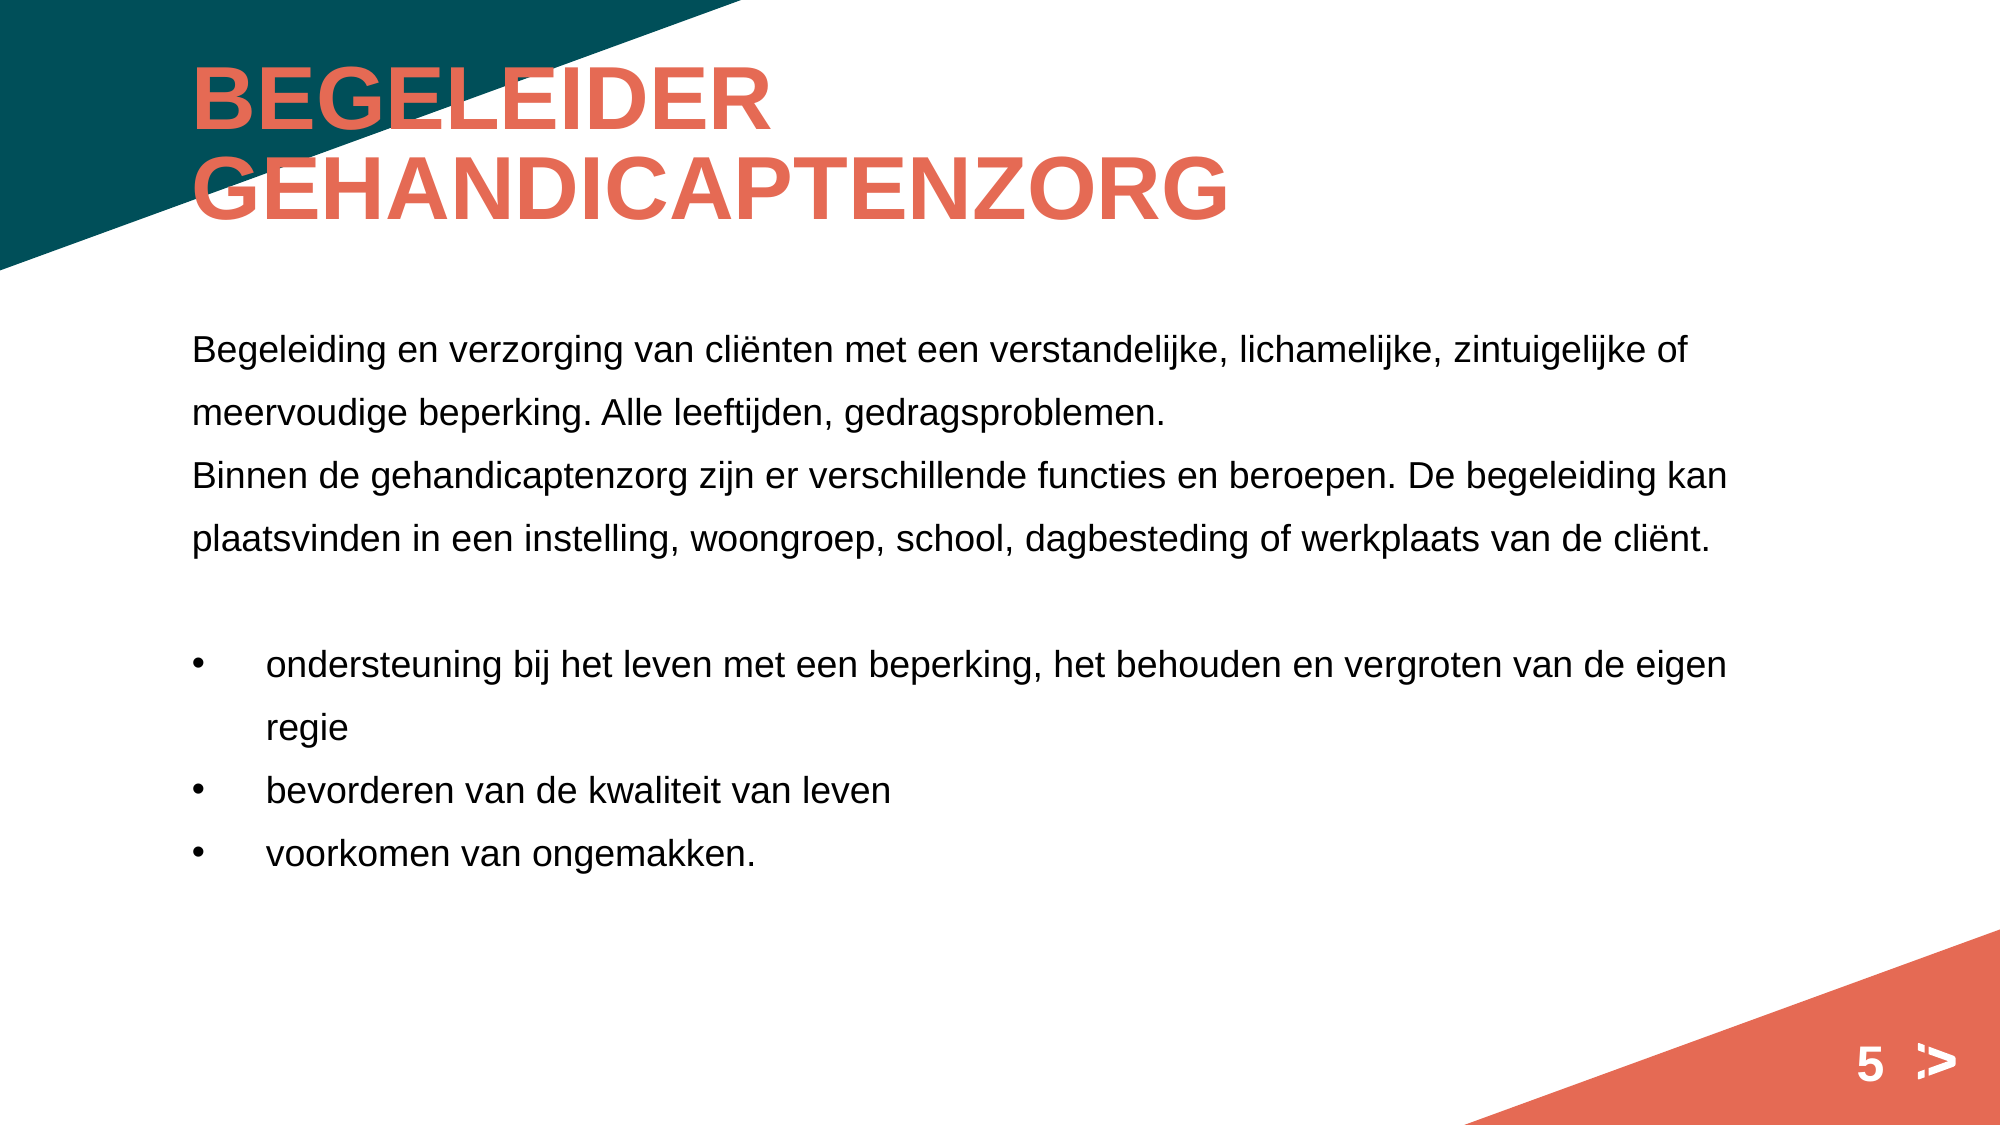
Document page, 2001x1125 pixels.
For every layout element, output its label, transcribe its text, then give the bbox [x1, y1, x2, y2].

slide_number 5 [1772, 1030, 1885, 1091]
title Begeleider gehandicaptenzorg [191, 147, 1746, 238]
list Begeleiding en verzorging van cliënten met een verstandelijke, lichamelijke, zintuigelijke of meervoudige beperking. Alle leeftijden, gedragsproblemen. Binnen de gehandicaptenzorg zijn er verschillende functies en beroepen. De begeleiding kan plaatsvinden in een instelling, woongroep, school, dagbesteding of werkplaats van de cliënt. ondersteuning bij het leven met een beperking, het behouden en vergroten van de eigen regie bevorderen van de kwaliteit van leven voorkomen van ongemakken. [191, 307, 1746, 911]
